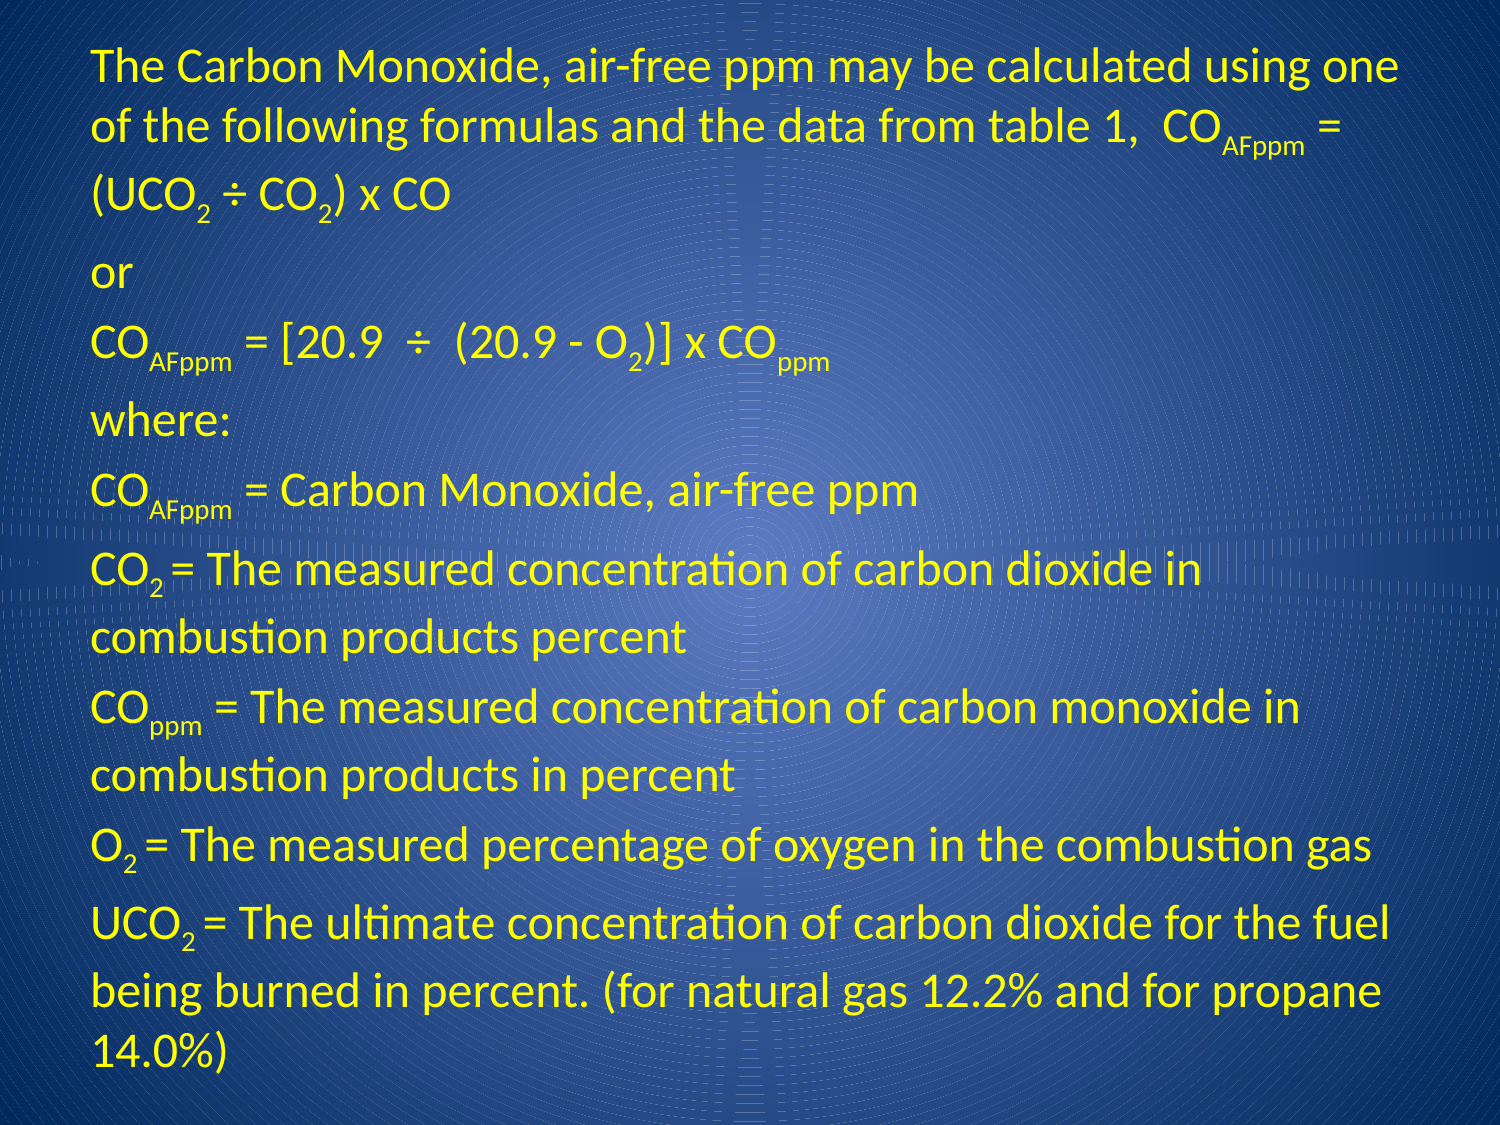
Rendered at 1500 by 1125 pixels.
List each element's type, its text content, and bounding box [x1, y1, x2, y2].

list The Carbon Monoxide, air-free ppm may be calculated using one of the following formulas and the data from table 1, COAFppm = (UCO2 ÷ CO2) x CO or COAFppm = [20.9 ÷ (20.9 - O2)] x COppm where: COAFppm = Carbon Monoxide, air-free ppm CO2 = The measured concentration of carbon dioxide in combustion products percent COppm = The measured concentration of carbon monoxide in combustion products in percent O2 = The measured percentage of oxygen in the combustion gas UCO2 = The ultimate concentration of carbon dioxide for the fuel being burned in percent. (for natural gas 12.2% and for propane 14.0%) [75, 24, 1425, 1100]
